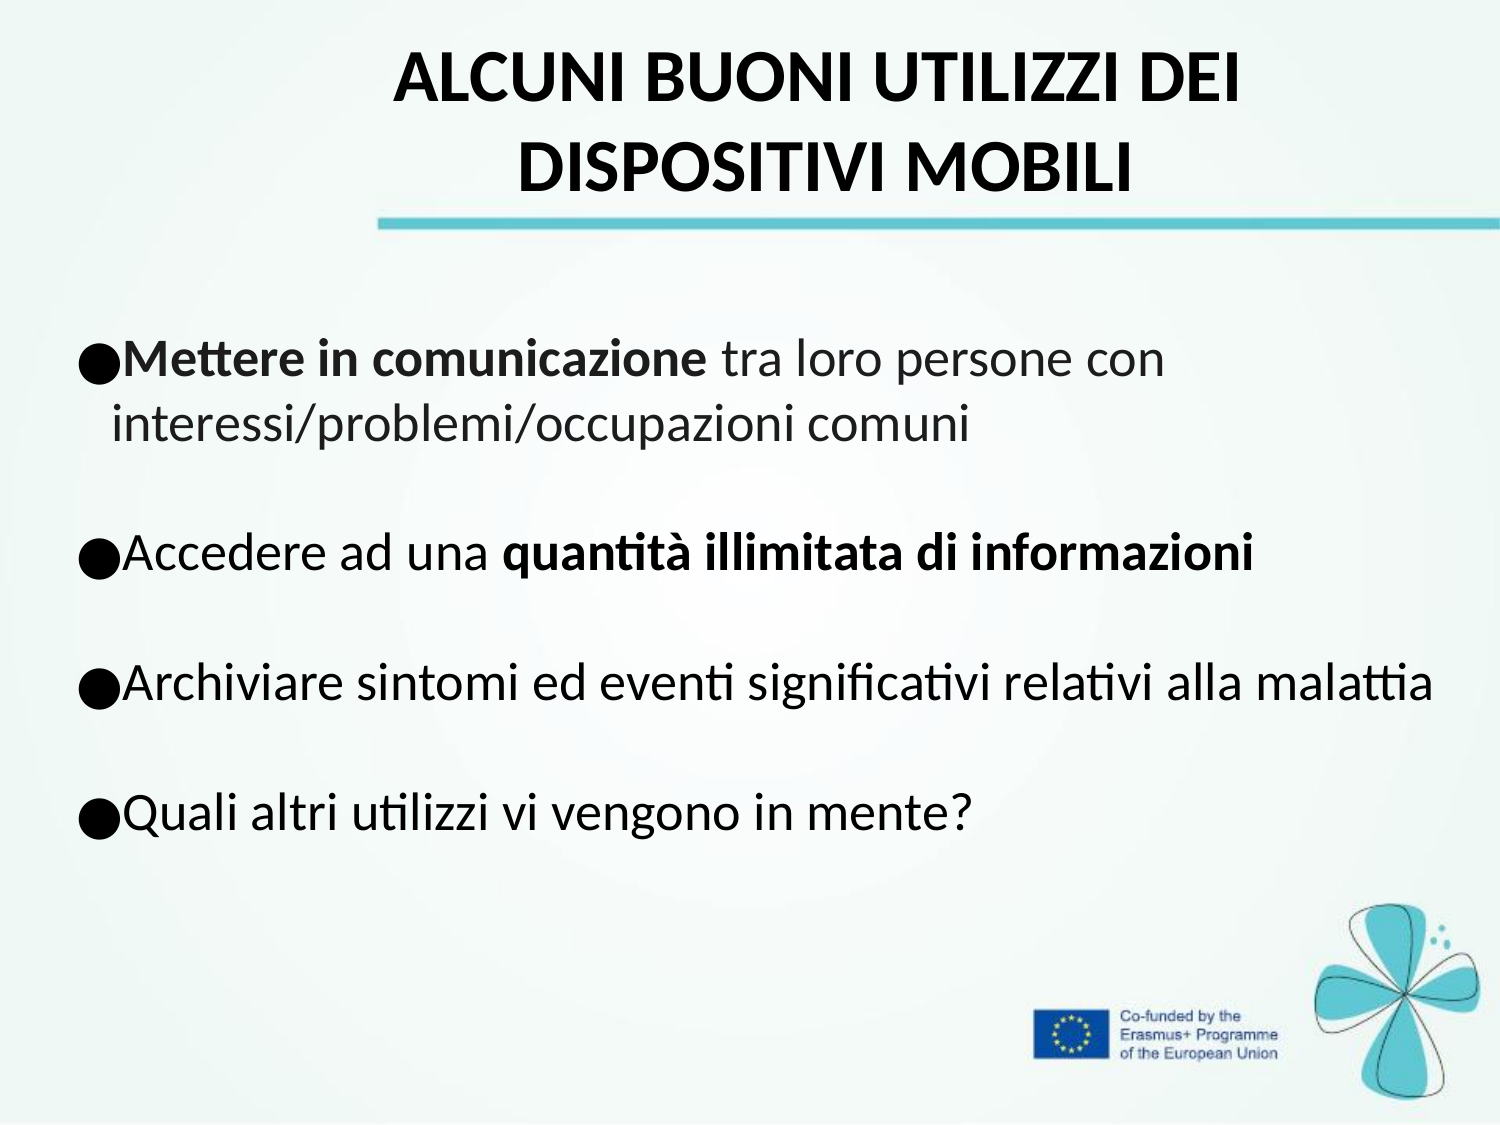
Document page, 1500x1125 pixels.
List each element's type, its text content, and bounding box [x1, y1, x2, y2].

text_box Mettere in comunicazione tra loro persone con interessi/problemi/occupazioni comuni Accedere ad una quantità illimitata di informazioni Archiviare sintomi ed eventi significativi relativi alla malattia Quali altri utilizzi vi vengono in mente? [60, 314, 1471, 1044]
text_box Alcuni buoni utilizzi dei dispositivi mobili [206, 19, 1447, 124]
picture [0, 0, 1500, 1125]
